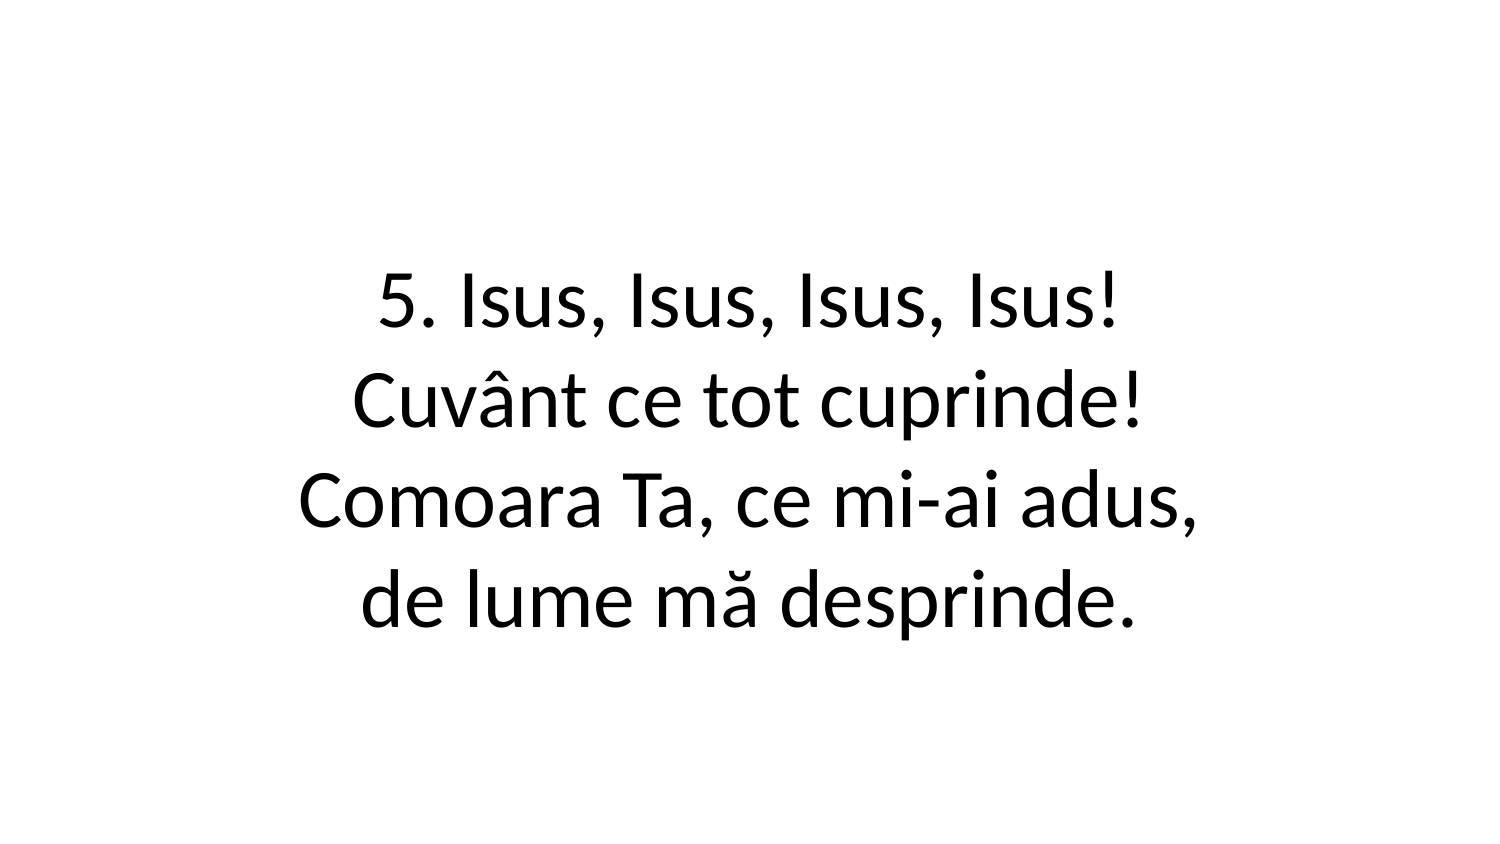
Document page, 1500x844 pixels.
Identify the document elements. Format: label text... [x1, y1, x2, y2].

text_box 5. Isus, Isus, Isus, Isus! Cuvânt ce tot cuprinde! Comoara Ta, ce mi-ai adus, de lume mă desprinde. [283, 192, 1217, 652]
